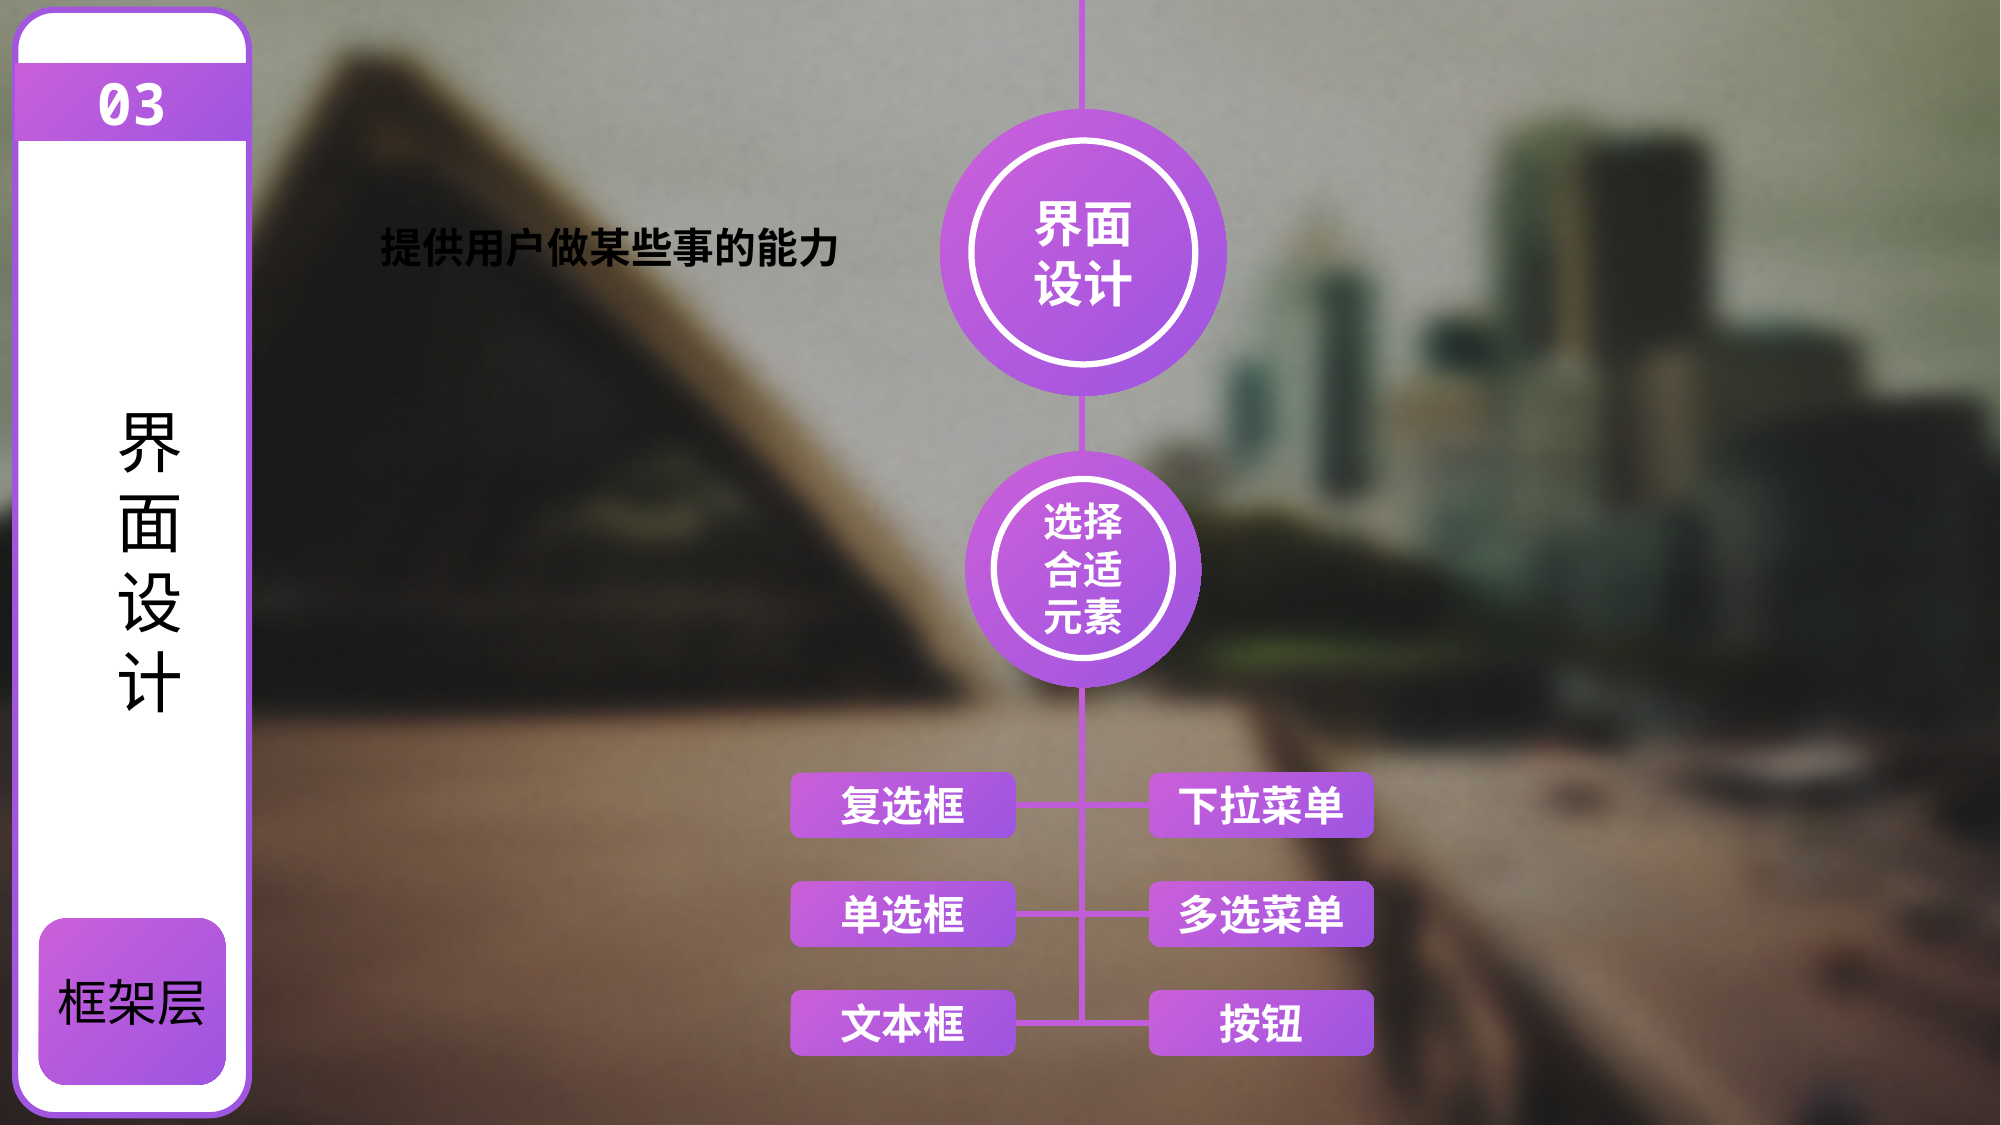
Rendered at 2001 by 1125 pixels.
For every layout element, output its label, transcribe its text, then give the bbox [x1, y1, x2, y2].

text_box 复选框 [789, 771, 1017, 839]
text_box [37, 917, 227, 1086]
text_box 03 [14, 63, 250, 142]
text_box 多选菜单 [1148, 880, 1375, 948]
text_box 选择合适元素 [992, 477, 1082, 660]
text_box 下拉菜单 [1148, 771, 1375, 839]
text_box [1083, 108, 1228, 397]
text_box 框架层 [39, 963, 225, 1039]
text_box [964, 450, 1082, 689]
text_box 单选框 [789, 880, 1017, 948]
text_box 界面设计 [101, 393, 161, 728]
text_box [14, 8, 250, 63]
text_box 文本框 [789, 989, 1017, 1057]
text_box [14, 142, 250, 1117]
text_box 按钮 [1148, 989, 1375, 1057]
text_box 界面设计 [970, 139, 1197, 366]
text_box 选择合适元素 [1083, 477, 1174, 660]
text_box 提供用户做某些事的能力 [364, 214, 856, 280]
text_box [1083, 450, 1203, 689]
text_box [939, 108, 1082, 397]
